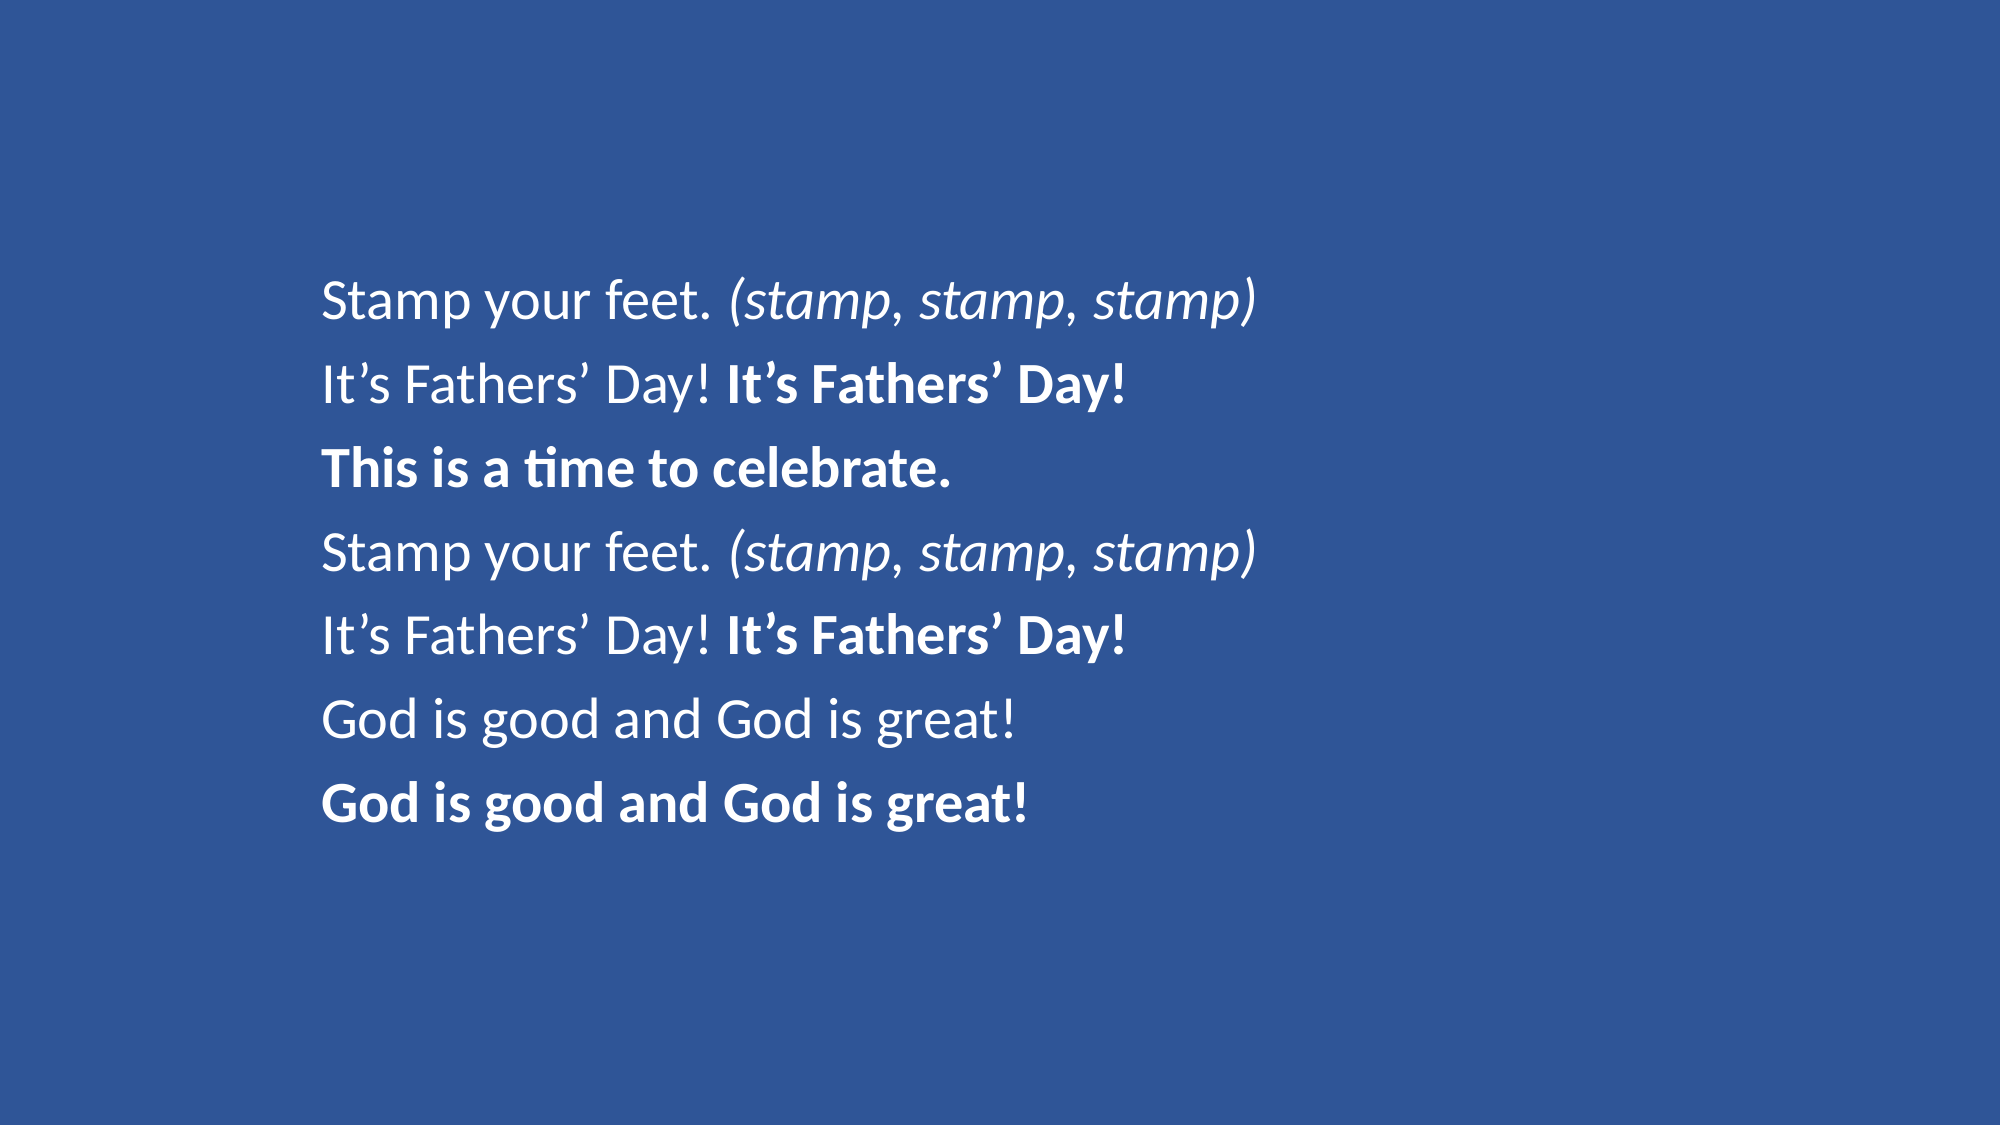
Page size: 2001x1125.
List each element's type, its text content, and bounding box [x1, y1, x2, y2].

list Stamp your feet. (stamp, stamp, stamp) It’s Fathers’ Day! It’s Fathers’ Day! This is a time to celebrate. Stamp your feet. (stamp, stamp, stamp) It’s Fathers’ Day! It’s Fathers’ Day! God is good and God is great! God is good and God is great! [306, 261, 1694, 864]
